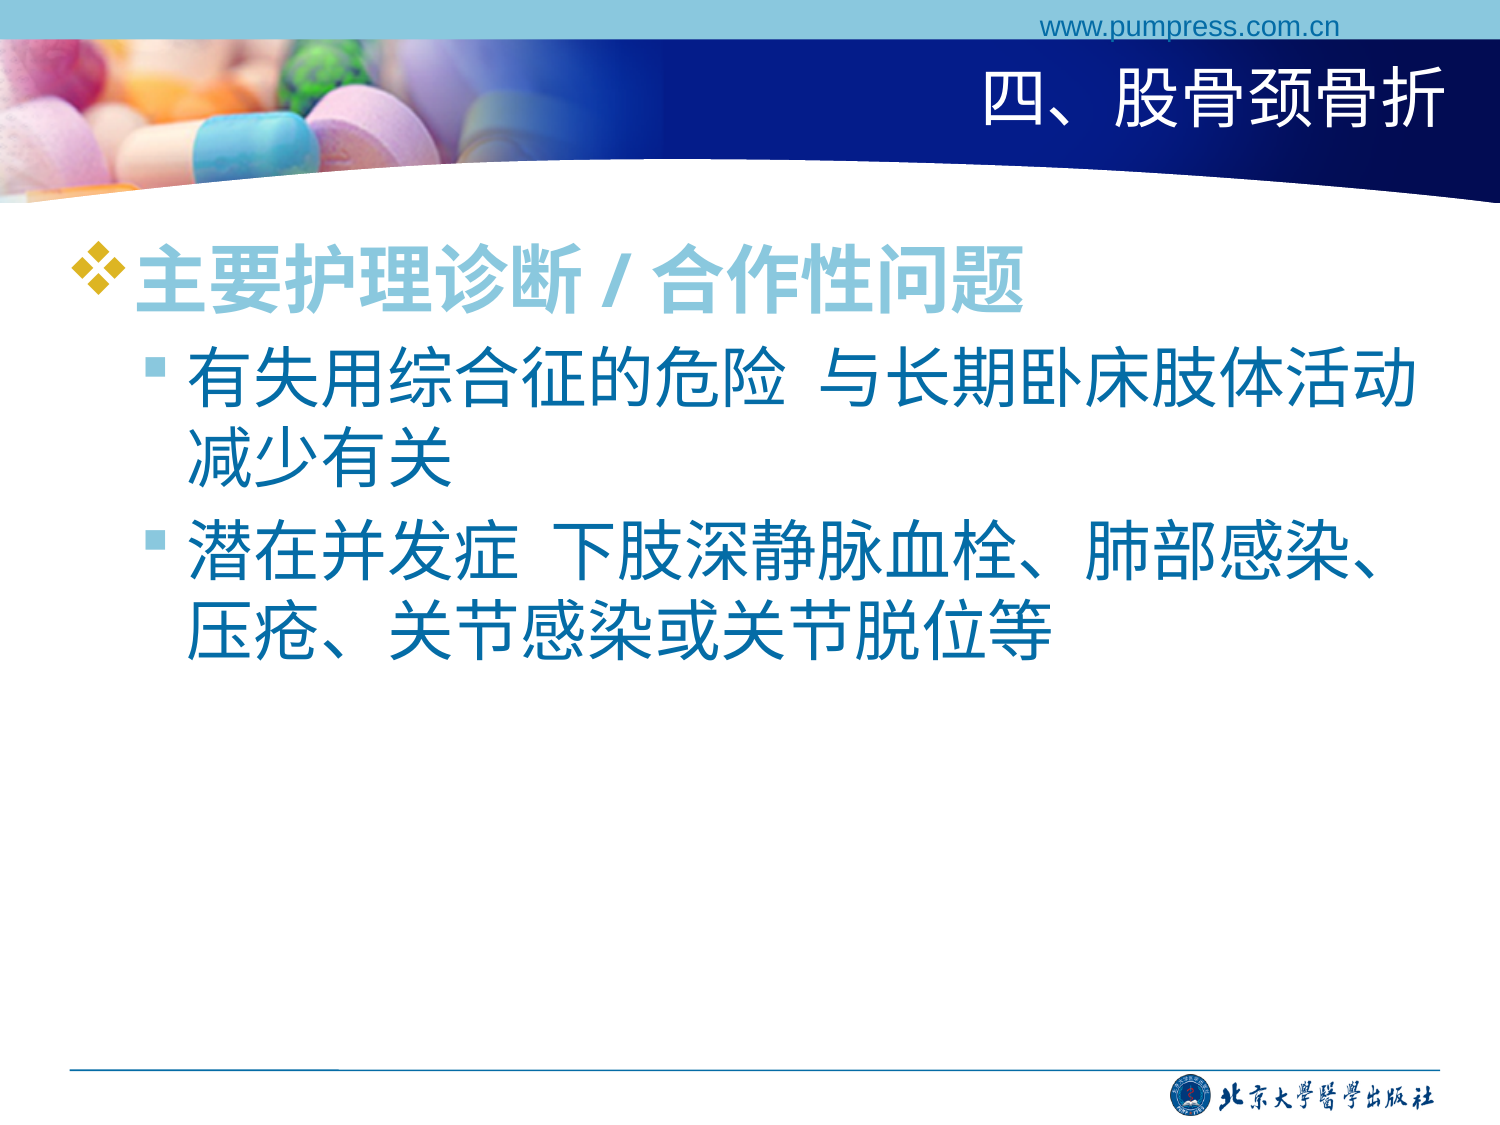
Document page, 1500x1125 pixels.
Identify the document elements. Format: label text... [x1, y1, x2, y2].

title 四、股骨颈骨折 [137, 49, 1463, 143]
slide_number www.pumpress.com.cn [1025, 0, 1463, 38]
list 主要护理诊断/合作性问题 有失用综合征的危险 与长期卧床肢体活动减少有关 潜在并发症 下肢深静脉血栓、肺部感染、压疮、关节感染或关节脱位等 [49, 224, 1463, 1026]
picture [0, 40, 1500, 203]
picture [1170, 1074, 1436, 1118]
